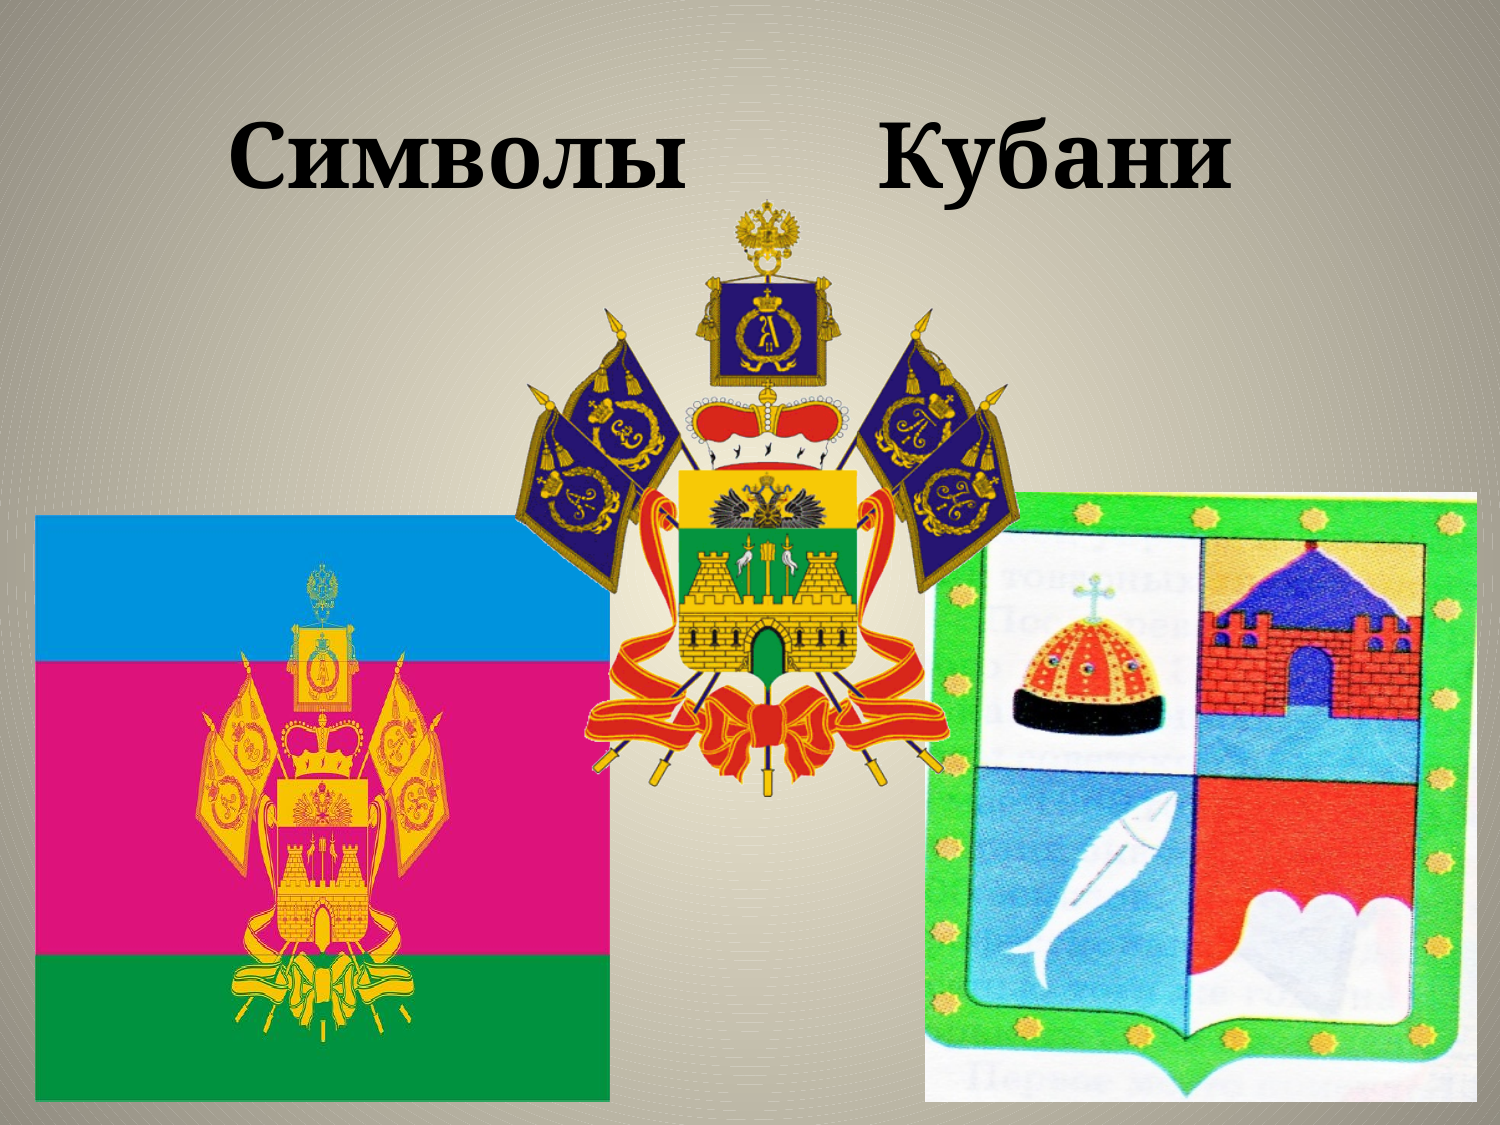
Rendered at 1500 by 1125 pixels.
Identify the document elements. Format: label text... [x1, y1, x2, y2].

title Символы Кубани [35, 45, 1425, 258]
picture [34, 198, 1020, 1102]
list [925, 491, 1477, 1102]
